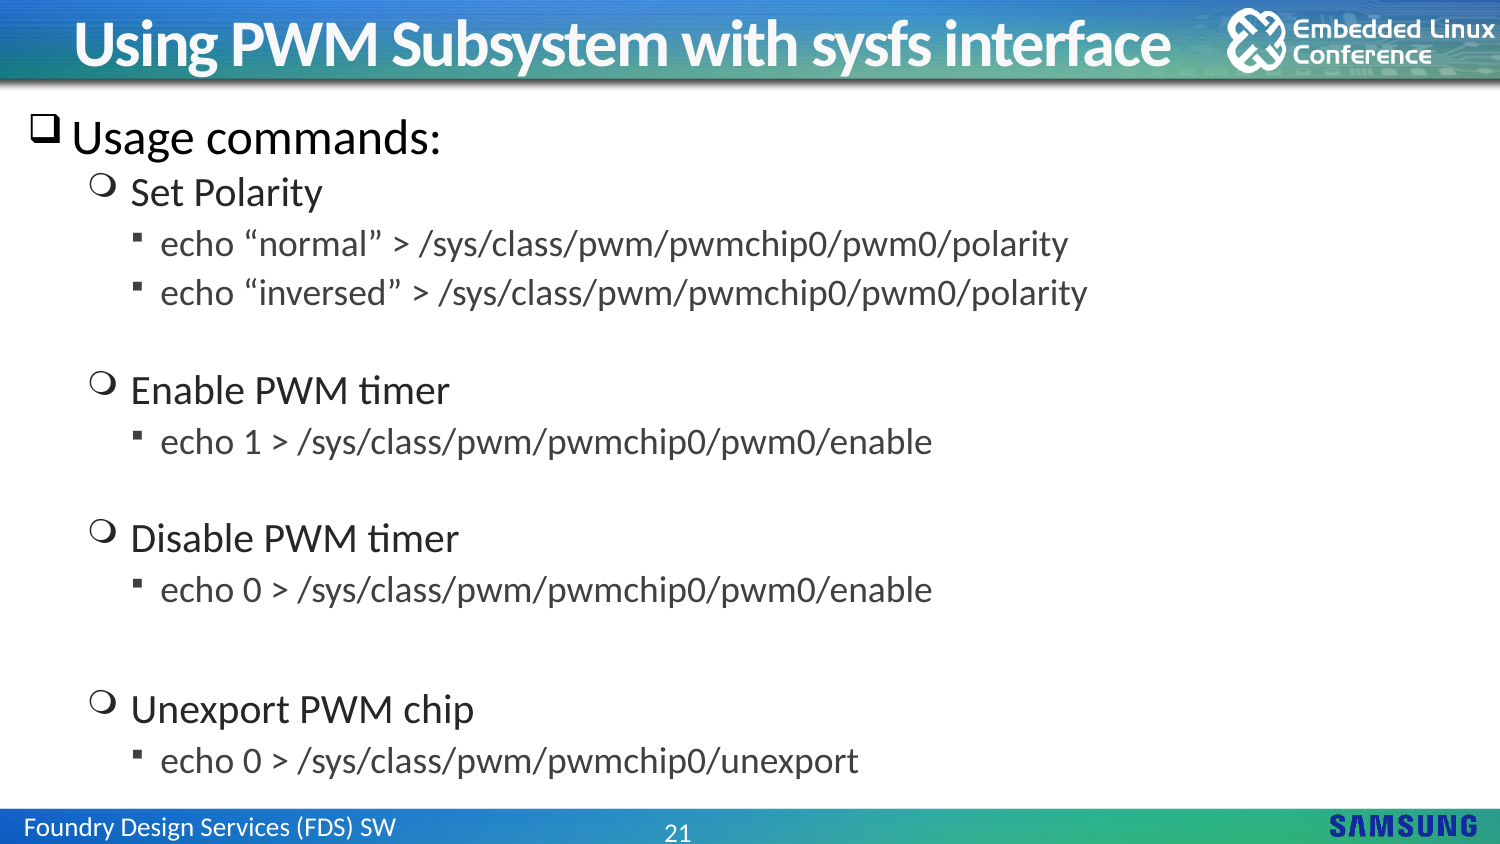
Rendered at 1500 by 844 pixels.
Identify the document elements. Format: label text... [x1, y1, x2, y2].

list Usage commands: Set Polarity echo “normal” > /sys/class/pwm/pwmchip0/pwm0/polarity echo “inversed” > /sys/class/pwm/pwmchip0/pwm0/polarity Enable PWM timer echo 1 > /sys/class/pwm/pwmchip0/pwm0/enable Disable PWM timer echo 0 > /sys/class/pwm/pwmchip0/pwm0/enable Unexport PWM chip echo 0 > /sys/class/pwm/pwmchip0/unexport [12, 96, 1488, 798]
picture [0, 0, 1500, 844]
title Using PWM Subsystem with sysfs interface [58, 1, 1430, 78]
